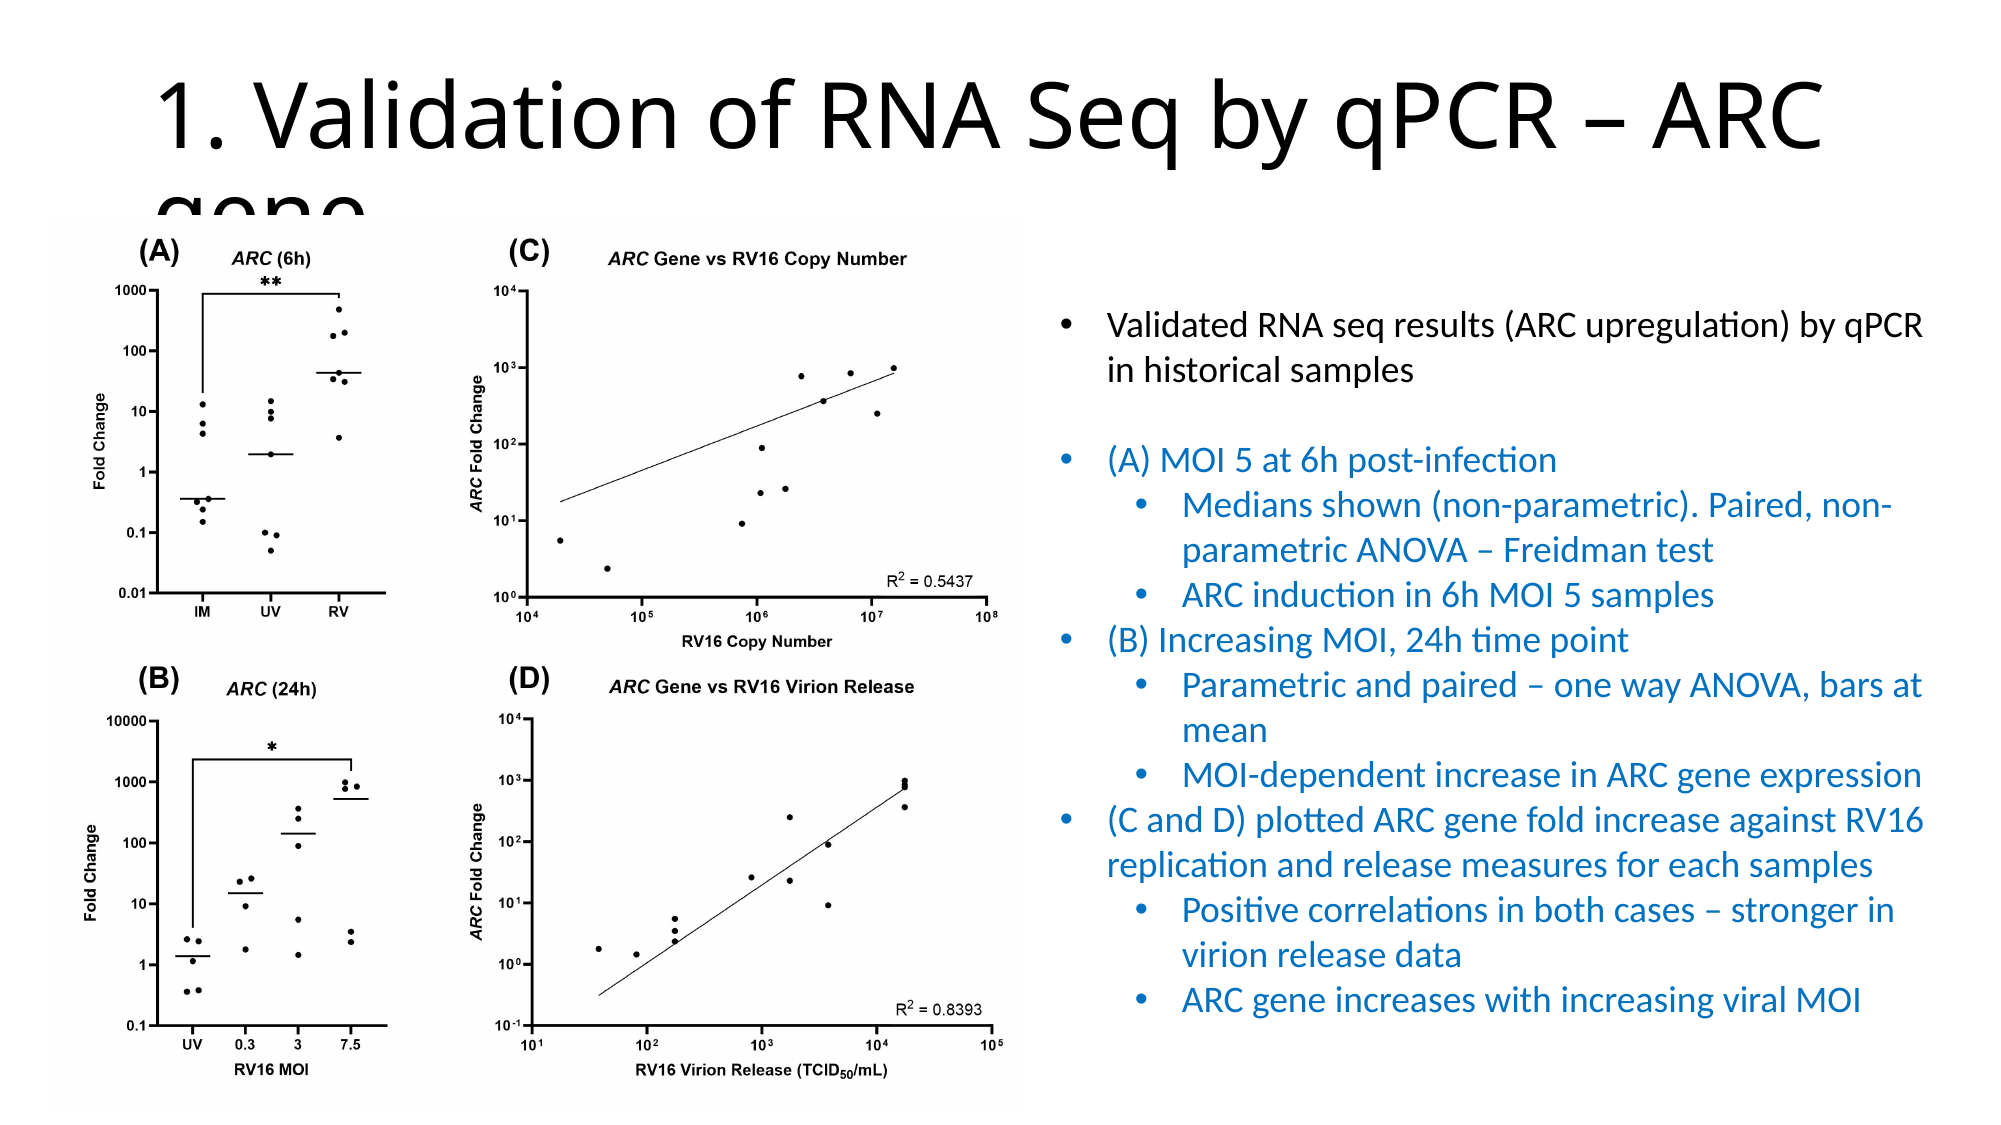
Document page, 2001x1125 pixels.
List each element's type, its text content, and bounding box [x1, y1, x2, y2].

text_box Validated RNA seq results (ARC upregulation) by qPCR in historical samples (A) MOI 5 at 6h post-infection Medians shown (non-parametric). Paired, non-parametric ANOVA – Freidman test ARC induction in 6h MOI 5 samples (B) Increasing MOI, 24h time point Parametric and paired – one way ANOVA, bars at mean MOI-dependent increase in ARC gene expression (C and D) plotted ARC gene fold increase against RV16 replication and release measures for each samples Positive correlations in both cases – stronger in virion release data ARC gene increases with increasing viral MOI [1045, 293, 1950, 1028]
title 1. Validation of RNA Seq by qPCR – ARC gene [137, 59, 1863, 278]
picture [50, 215, 1021, 1113]
